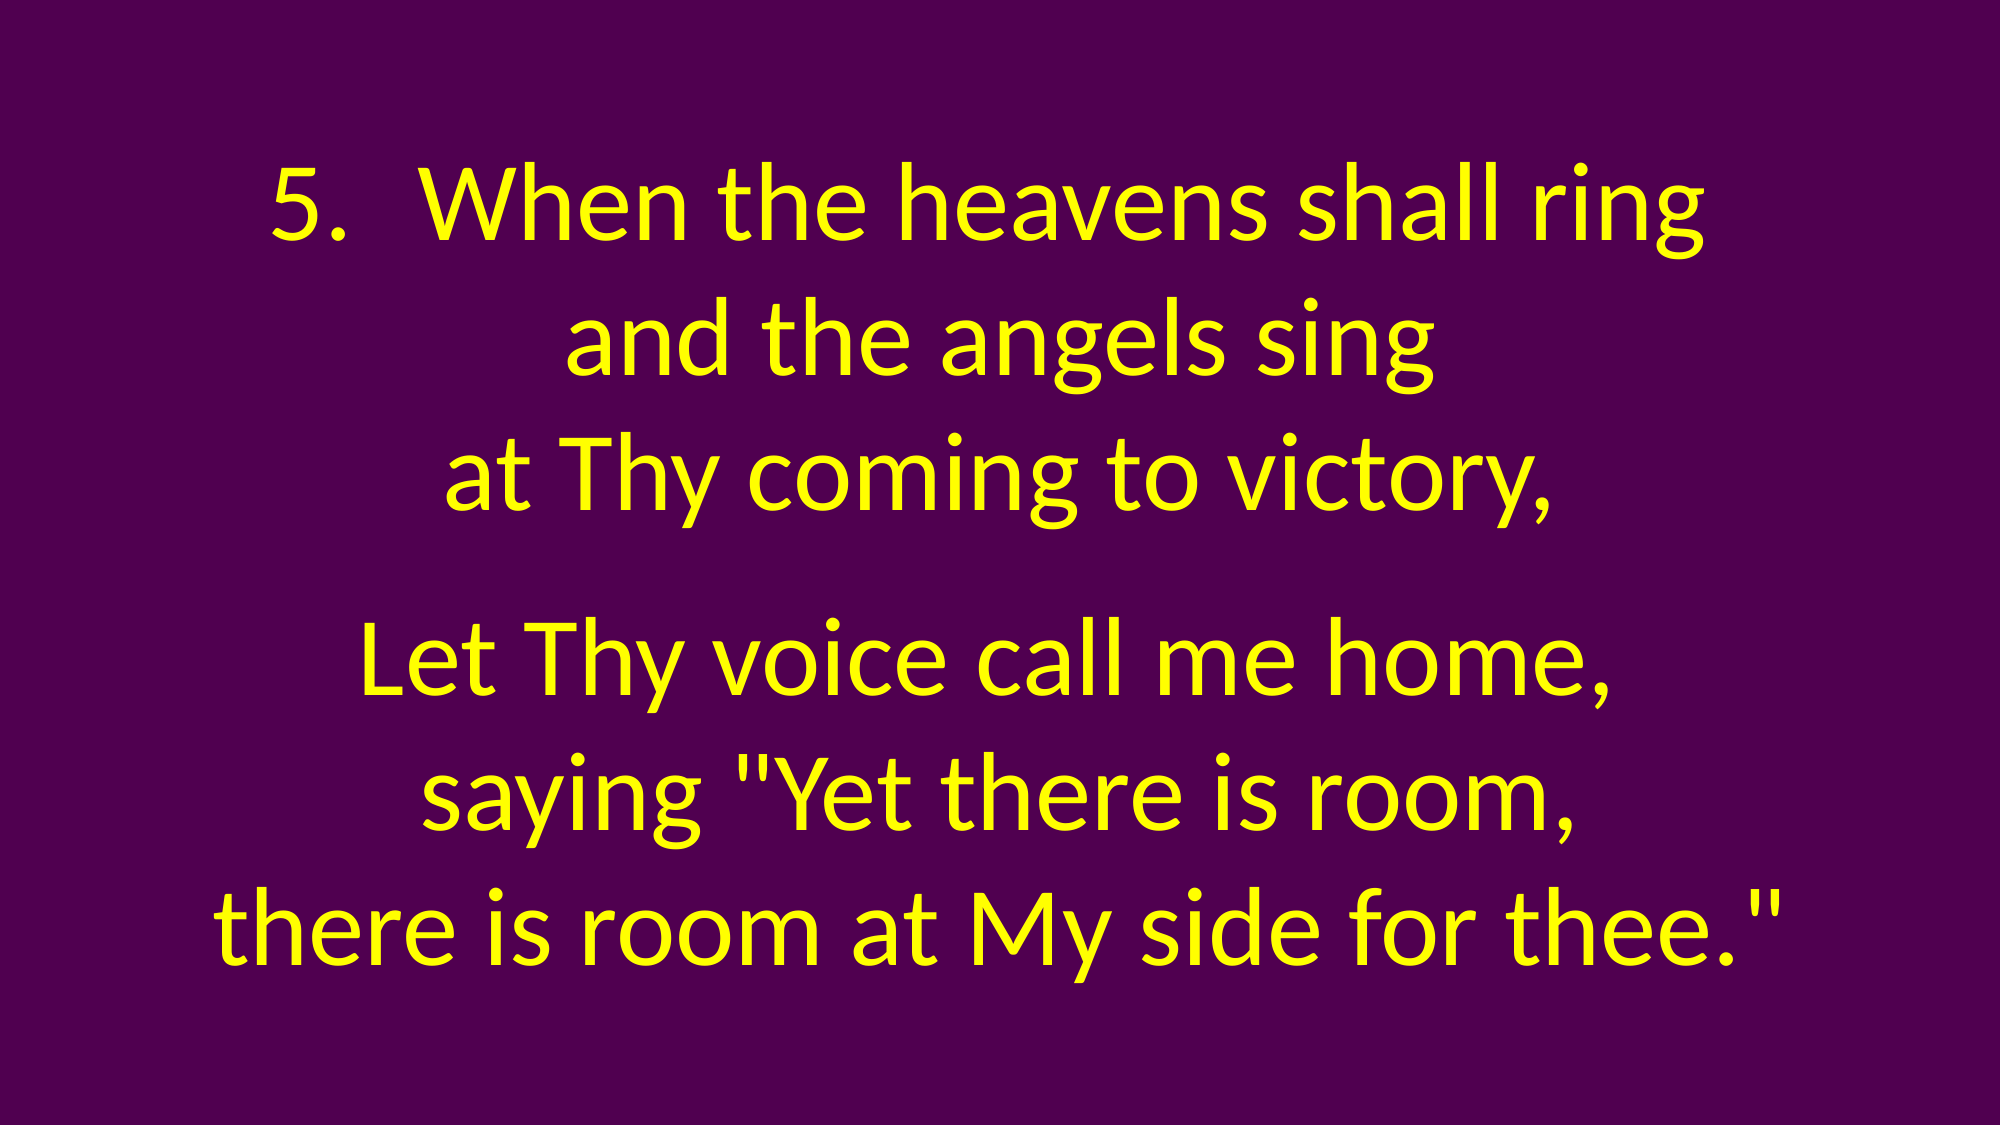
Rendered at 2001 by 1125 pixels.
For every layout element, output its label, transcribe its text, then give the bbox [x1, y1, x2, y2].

text_box 5. When the heavens shall ring and the angels sing at Thy coming to victory, Let Thy voice call me home, saying "Yet there is room, there is room at My side for thee." [0, 120, 2000, 996]
